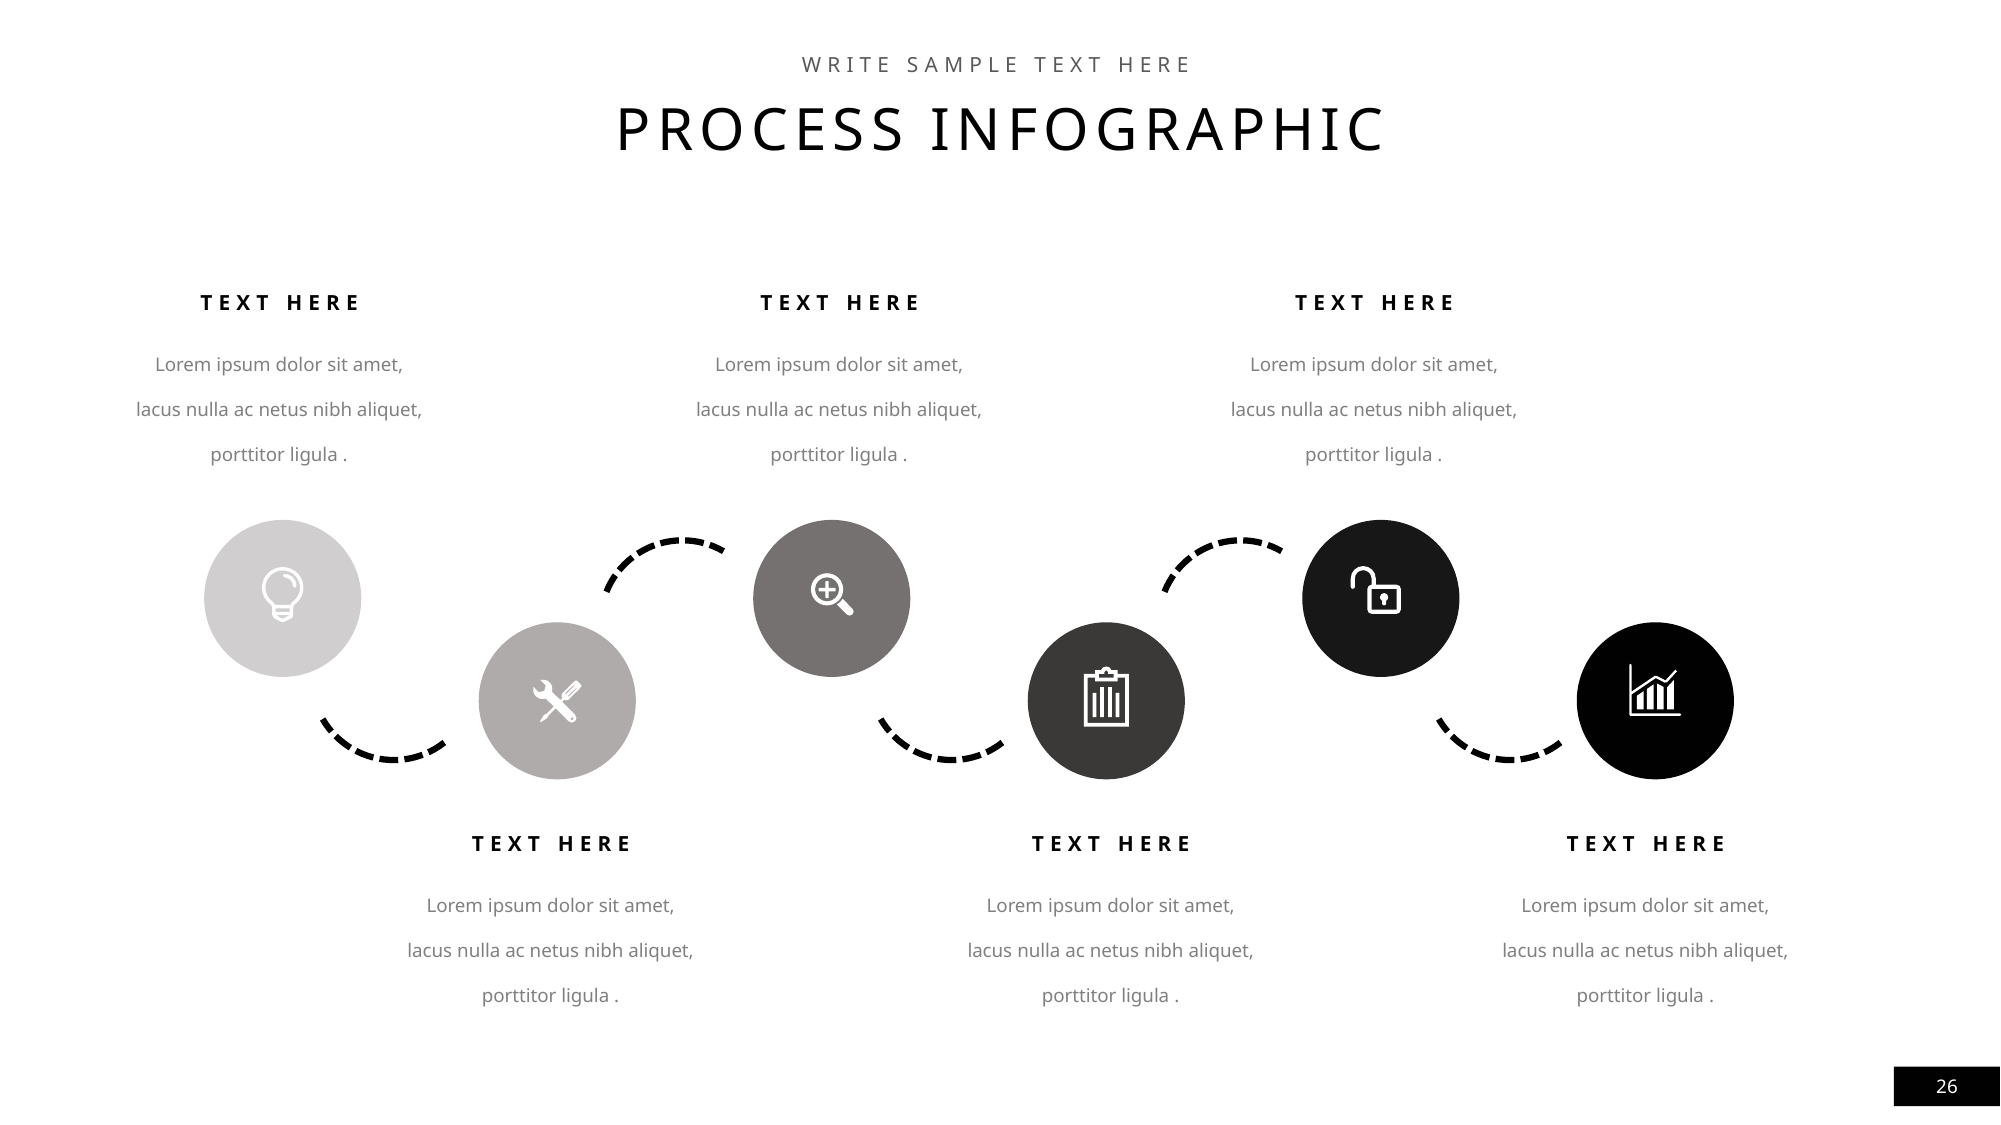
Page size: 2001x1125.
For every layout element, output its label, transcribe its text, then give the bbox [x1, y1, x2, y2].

text_box [533, 679, 582, 723]
text_box [1350, 566, 1401, 614]
text_box [1575, 621, 1735, 781]
text_box [1301, 518, 1461, 678]
text_box Lorem ipsum dolor sit amet, lacus nulla ac netus nibh aliquet, porttitor ligula . [1486, 864, 1804, 1014]
text_box Lorem ipsum dolor sit amet, lacus nulla ac netus nibh aliquet, porttitor ligula . [952, 864, 1269, 1014]
text_box 26 [1918, 1067, 1975, 1105]
text_box [477, 621, 637, 781]
text_box Lorem ipsum dolor sit amet, lacus nulla ac netus nibh aliquet, porttitor ligula . [392, 864, 709, 1014]
text_box TEXT HERE [1229, 281, 1519, 322]
text_box WRITE SAMPLE TEXT HERE [691, 44, 1299, 85]
text_box TEXT HERE [1500, 823, 1790, 864]
text_box [1164, 539, 1282, 623]
text_box [1893, 1066, 2000, 1107]
text_box [752, 518, 912, 678]
text_box Lorem ipsum dolor sit amet, lacus nulla ac netus nibh aliquet, porttitor ligula . [120, 322, 438, 473]
text_box [322, 678, 445, 761]
text_box [1438, 678, 1561, 761]
text_box [1026, 621, 1186, 781]
text_box TEXT HERE [965, 823, 1256, 864]
text_box [810, 573, 854, 616]
text_box TEXT HERE [694, 281, 984, 322]
text_box PROCESS INFOGRAPHIC [480, 85, 1520, 170]
text_box TEXT HERE [405, 823, 696, 864]
text_box [605, 539, 724, 623]
text_box [880, 678, 1003, 761]
text_box Lorem ipsum dolor sit amet, lacus nulla ac netus nibh aliquet, porttitor ligula . [1215, 322, 1532, 473]
text_box TEXT HERE [134, 281, 424, 322]
text_box [261, 567, 304, 623]
text_box [1629, 663, 1682, 716]
text_box [1083, 666, 1129, 727]
text_box [203, 518, 363, 678]
text_box Lorem ipsum dolor sit amet, lacus nulla ac netus nibh aliquet, porttitor ligula . [680, 322, 998, 473]
